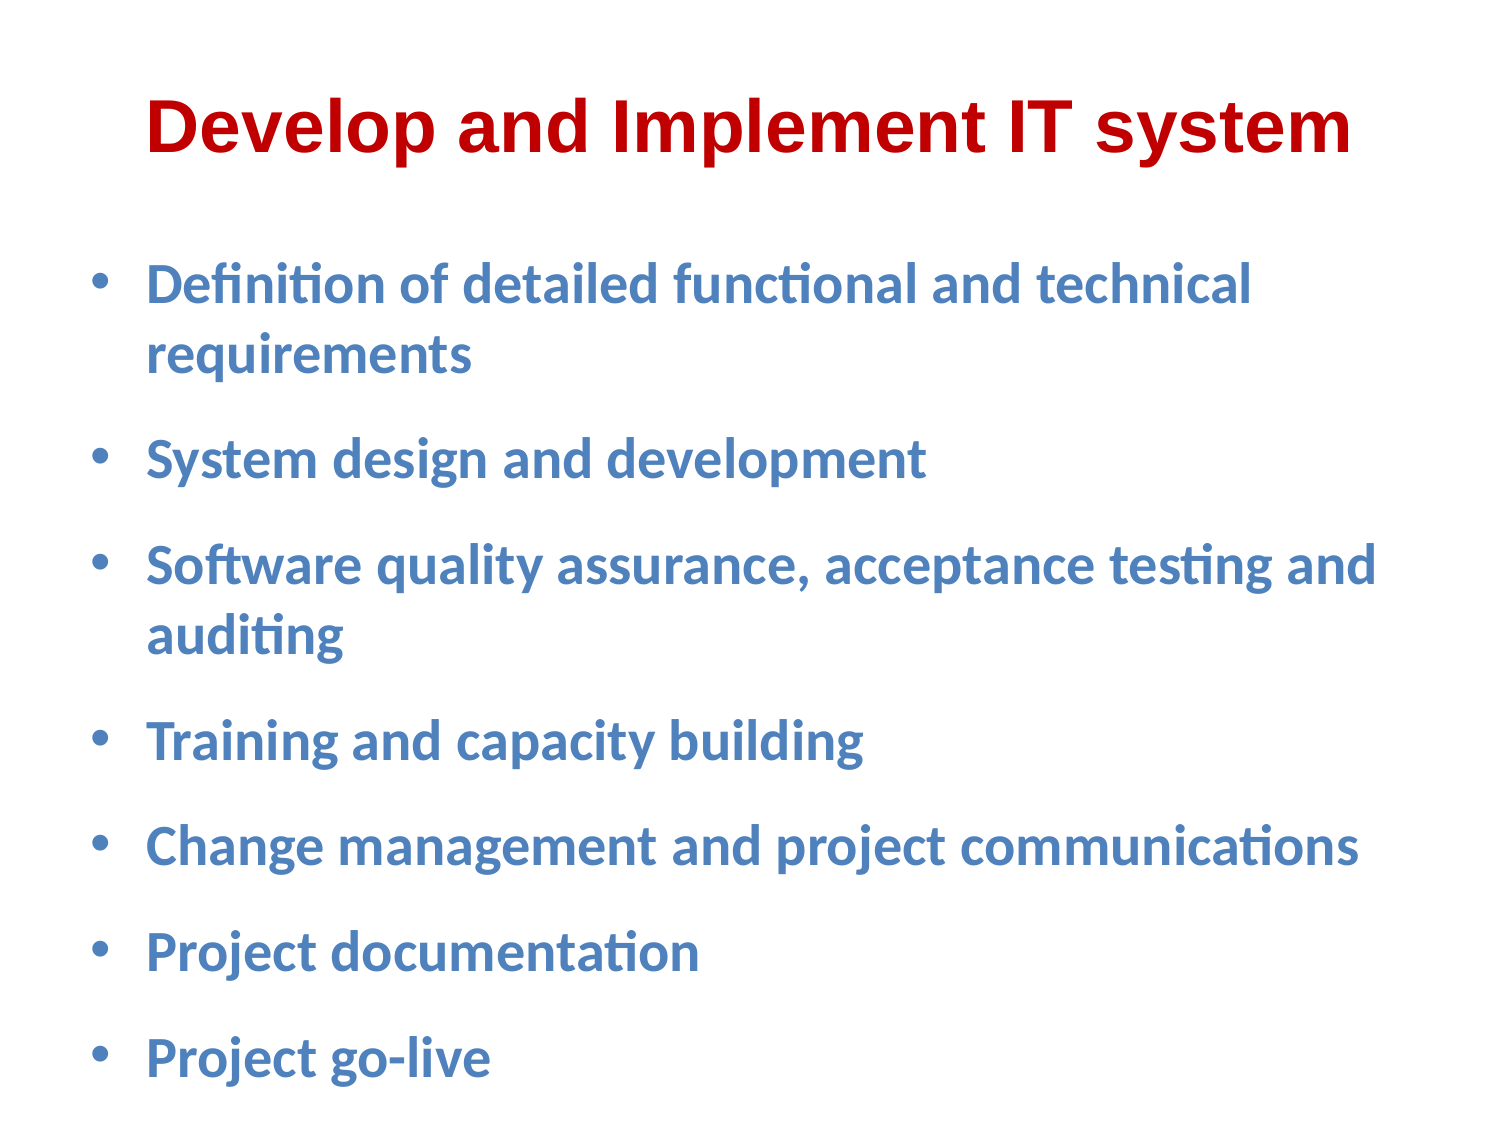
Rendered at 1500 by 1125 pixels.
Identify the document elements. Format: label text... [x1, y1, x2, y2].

list Definition of detailed functional and technical requirements System design and development Software quality assurance, acceptance testing and auditing Training and capacity building Change management and project communications Project documentation Project go-live [75, 237, 1425, 1125]
title Develop and Implement IT system [75, 45, 1425, 213]
